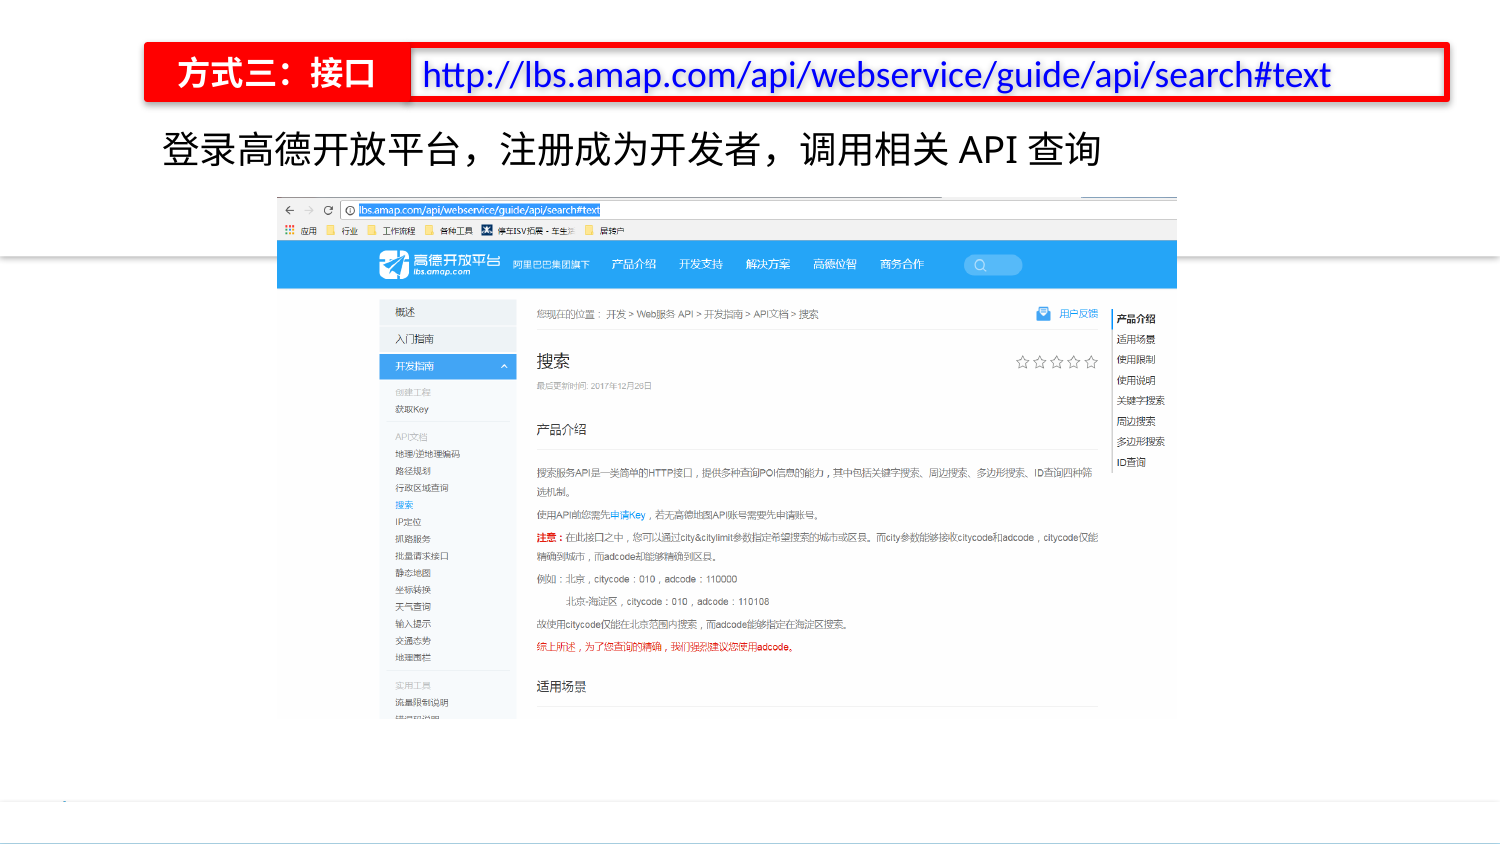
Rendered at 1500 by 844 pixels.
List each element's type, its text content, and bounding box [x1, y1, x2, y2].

text_box http://lbs.amap.com/api/webservice/guide/api/search#text [409, 44, 1448, 100]
picture [277, 197, 1177, 719]
text_box 方式三：接口 [147, 44, 408, 100]
text_box 登录高德开放平台，注册成为开发者，调用相关API查询 [147, 118, 1388, 179]
text_box [0, 0, 1500, 257]
